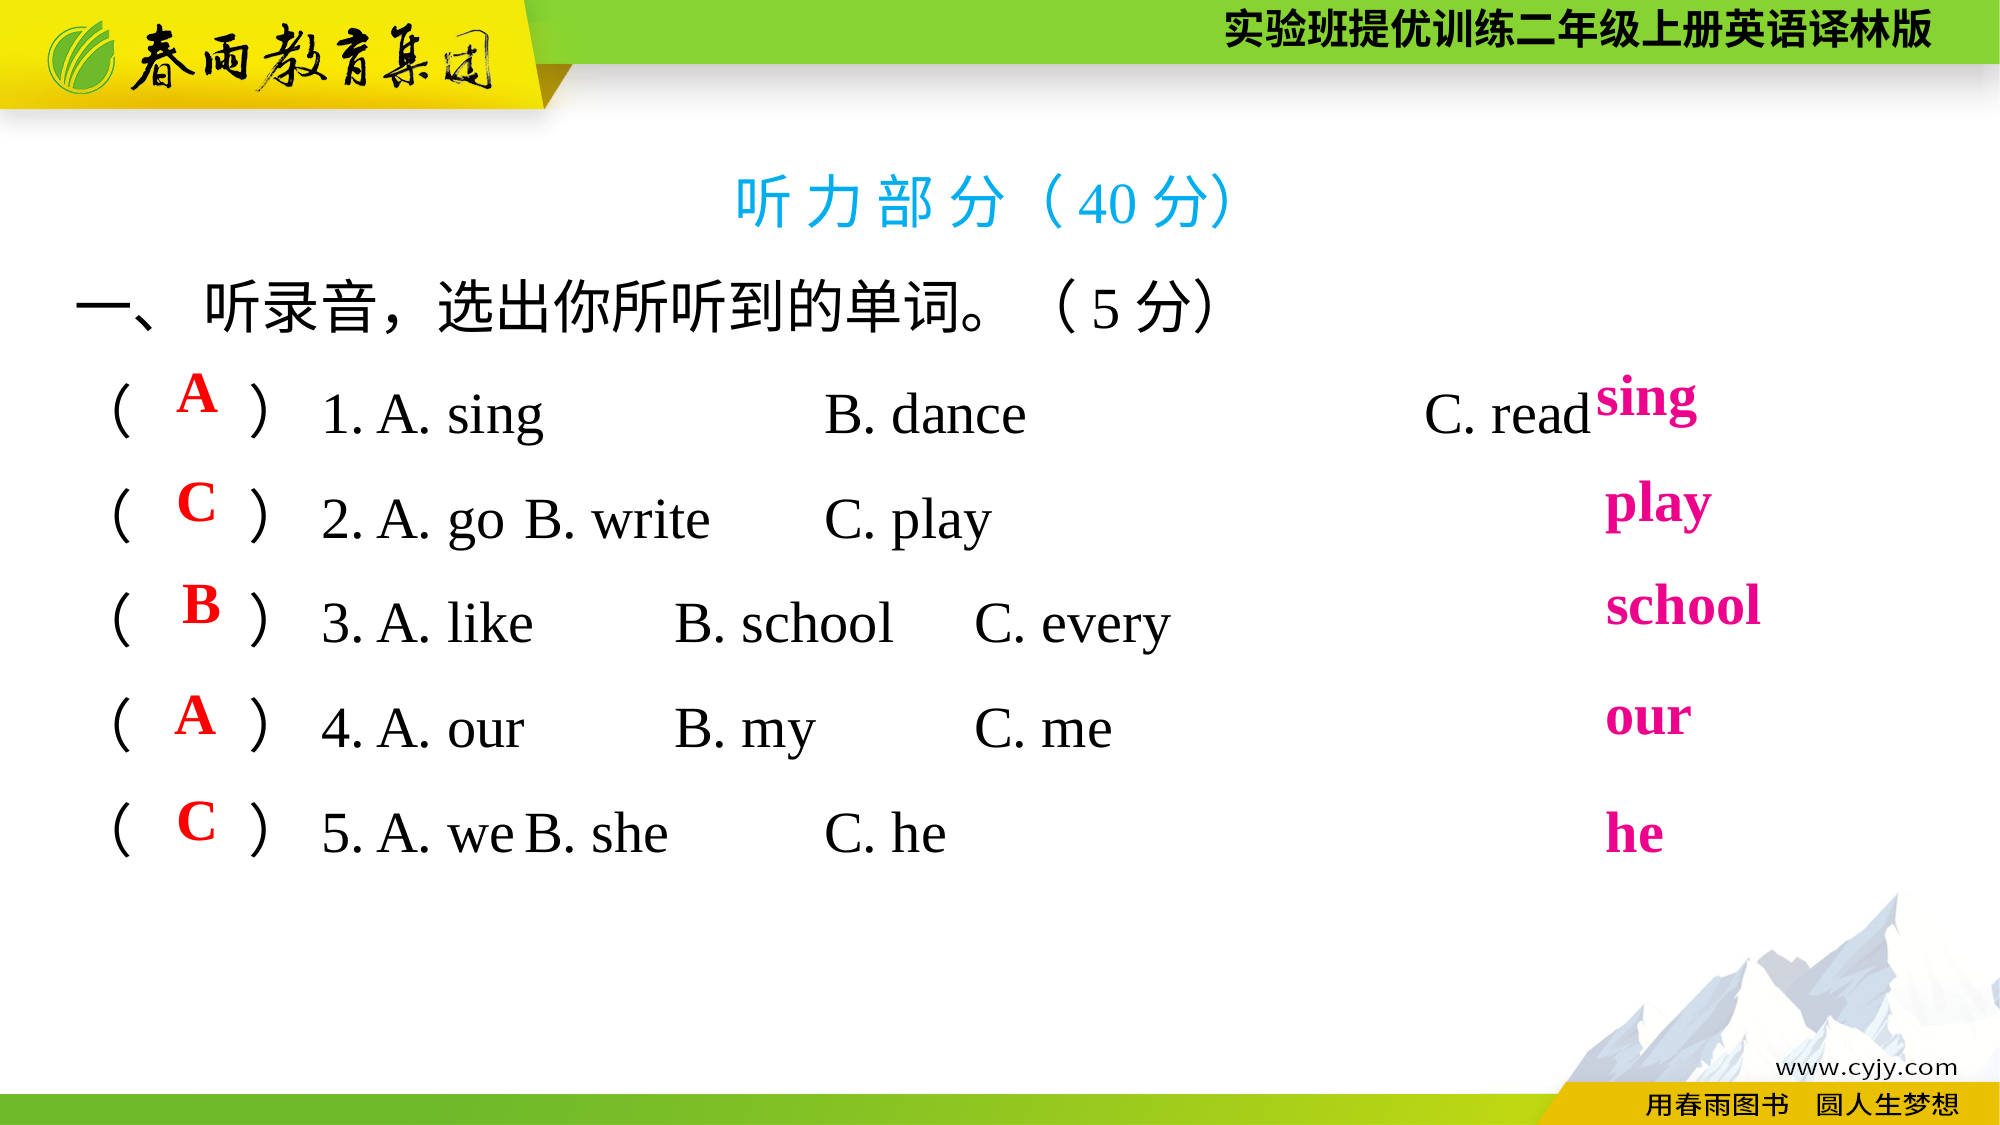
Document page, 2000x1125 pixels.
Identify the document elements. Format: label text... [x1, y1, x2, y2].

text_box B [167, 558, 236, 643]
text_box play [1591, 456, 1729, 541]
picture [0, 0, 2000, 1125]
text_box he [1591, 786, 1679, 872]
text_box C [161, 456, 234, 541]
list 听 力 部 分（40分） 一、 听录音，选出你所听到的单词。（5分） （ ）1. A. sing B. dance C. read （ ）2. A. go B. write C. play （ ）3. A. like B. school C. every （ ）4. A. our B. my C. me （ ）5. A. we B. she C. he [59, 122, 1944, 880]
text_box sing [1582, 349, 1713, 435]
text_box school [1591, 559, 1777, 645]
text_box A [161, 346, 234, 432]
text_box C [161, 775, 234, 860]
text_box our [1590, 668, 1708, 754]
text_box A [159, 668, 232, 754]
